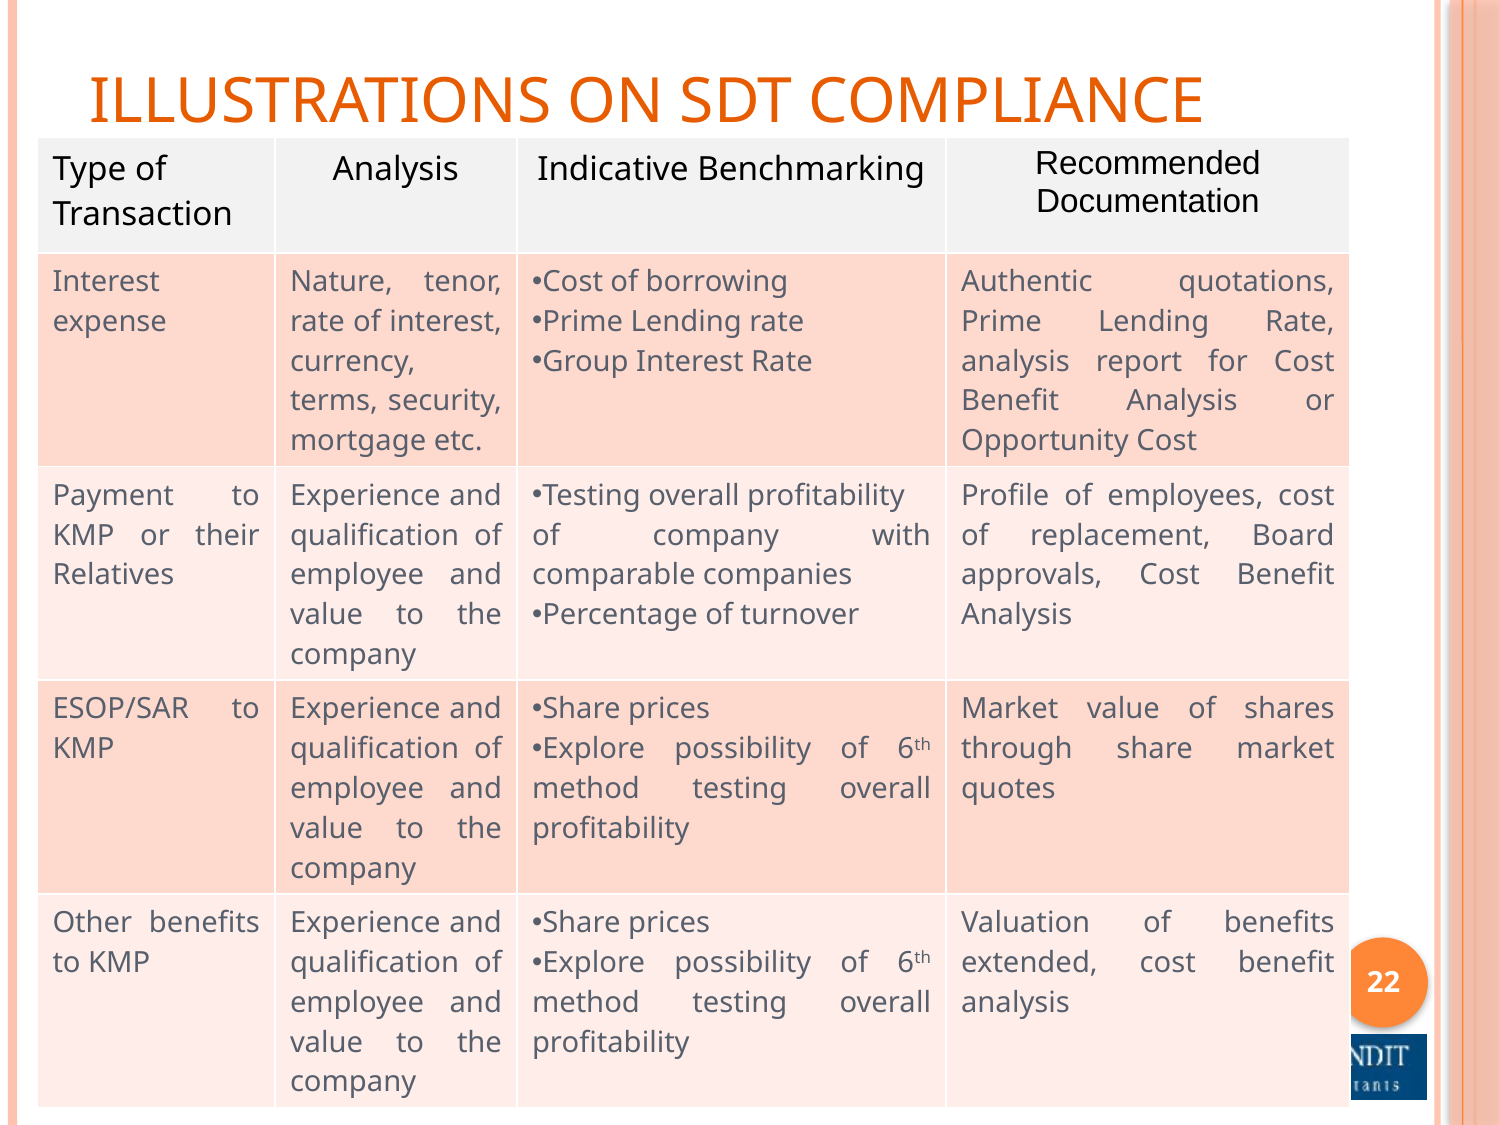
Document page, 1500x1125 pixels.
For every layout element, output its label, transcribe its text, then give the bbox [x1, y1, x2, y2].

table_cell Payment to KMP or their Relatives [38, 467, 274, 679]
table_cell Interest expense [38, 254, 274, 466]
table_cell Share prices Explore possibility of 6th method testing overall profitability [518, 681, 945, 893]
table_header Indicative Benchmarking [518, 138, 945, 252]
title Illustrations on SDT Compliance [75, 0, 1300, 137]
table_cell Nature, tenor, rate of interest, currency, terms, security, mortgage etc. [276, 254, 516, 466]
table_cell Market value of shares through share market quotes [947, 681, 1349, 893]
table_cell Valuation of benefits extended, cost benefit analysis [947, 895, 1349, 1107]
table_cell Authentic quotations, Prime Lending Rate, analysis report for Cost Benefit Analysis or Opportunity Cost [947, 254, 1349, 466]
table_cell Cost of borrowing Prime Lending rate Group Interest Rate [518, 254, 945, 466]
picture [1351, 1034, 1427, 1100]
table_cell Testing overall profitability of company with comparable companies Percentage of turnover [518, 467, 945, 679]
footer [1351, 950, 1425, 1098]
table_header Analysis [276, 138, 516, 252]
table_header Type of Transaction [38, 138, 274, 252]
table_cell Profile of employees, cost of replacement, Board approvals, Cost Benefit Analysis [947, 467, 1349, 679]
table_cell Share prices Explore possibility of 6th method testing overall profitability [518, 895, 945, 1107]
table_cell Experience and qualification of employee and value to the company [276, 681, 516, 893]
table_cell Experience and qualification of employee and value to the company [276, 895, 516, 1107]
slide_number 22 [1351, 940, 1434, 1027]
table_cell ESOP/SAR to KMP [38, 681, 274, 893]
table_cell Experience and qualification of employee and value to the company [276, 467, 516, 679]
table_header Recommended Documentation [947, 138, 1349, 252]
table_cell Other benefits to KMP [38, 895, 274, 1107]
